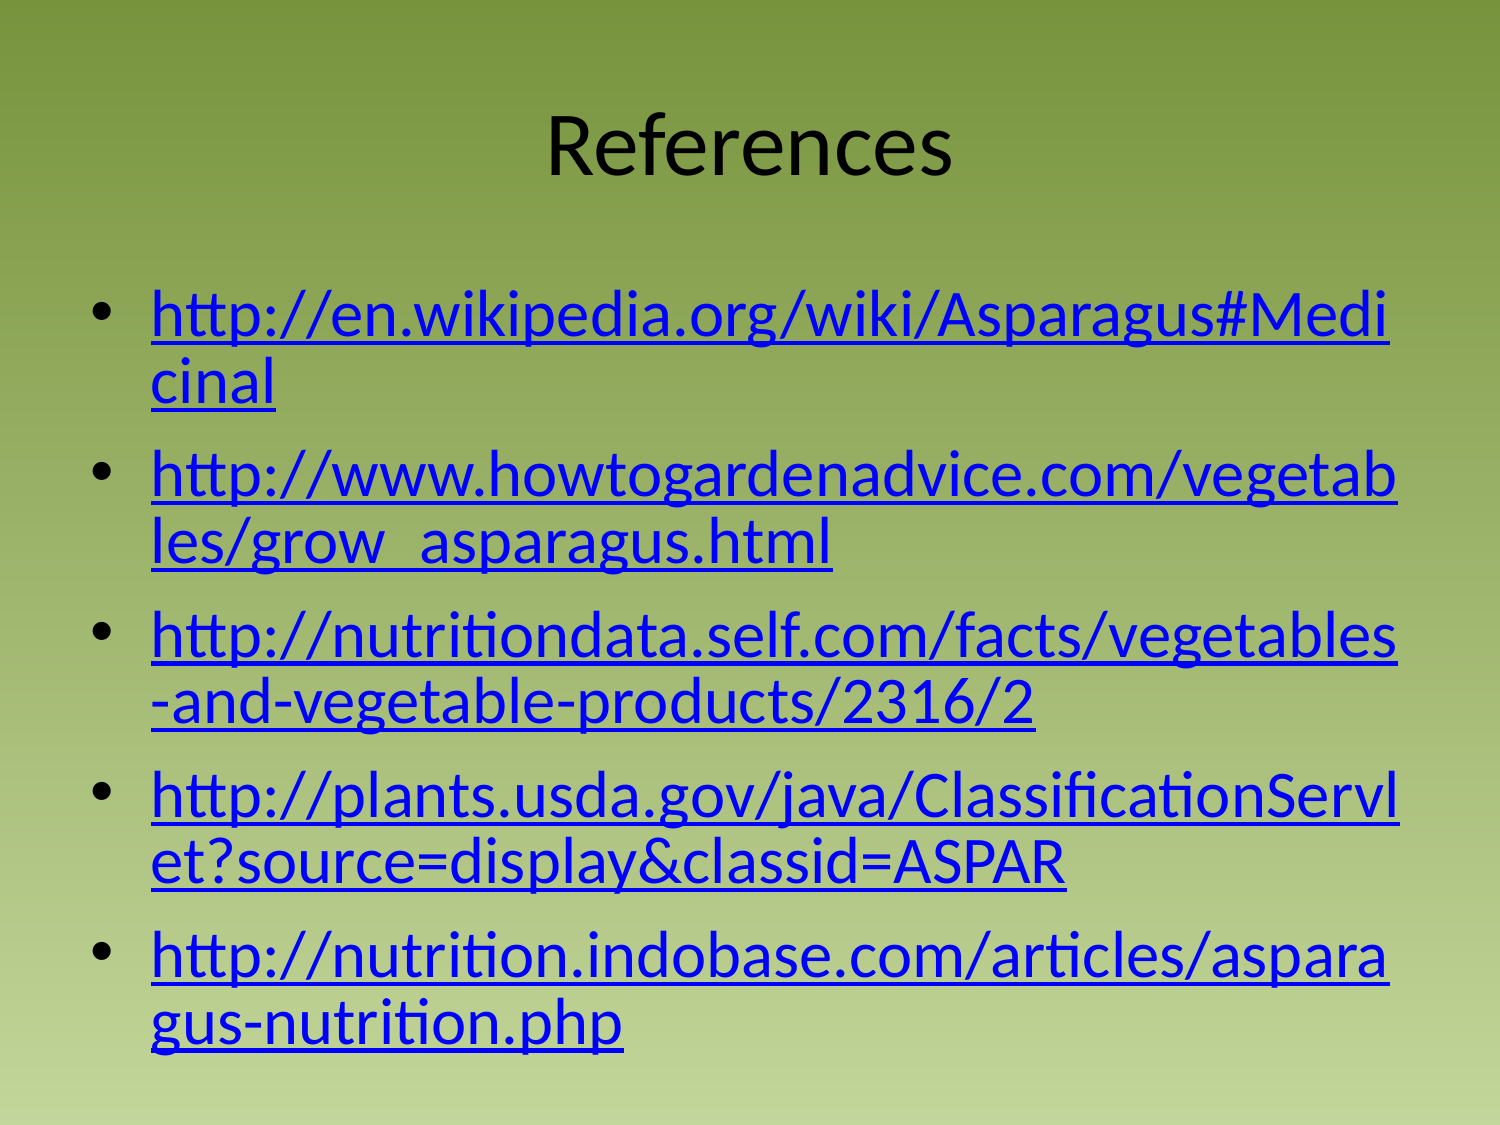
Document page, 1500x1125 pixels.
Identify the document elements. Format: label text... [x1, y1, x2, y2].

list http://en.wikipedia.org/wiki/Asparagus#Medicinal http://www.howtogardenadvice.com/vegetables/grow_asparagus.html http://nutritiondata.self.com/facts/vegetables-and-vegetable-products/2316/2 http://plants.usda.gov/java/ClassificationServlet?source=display&classid=ASPAR http://nutrition.indobase.com/articles/asparagus-nutrition.php [75, 262, 1425, 1005]
title References [75, 45, 1425, 233]
